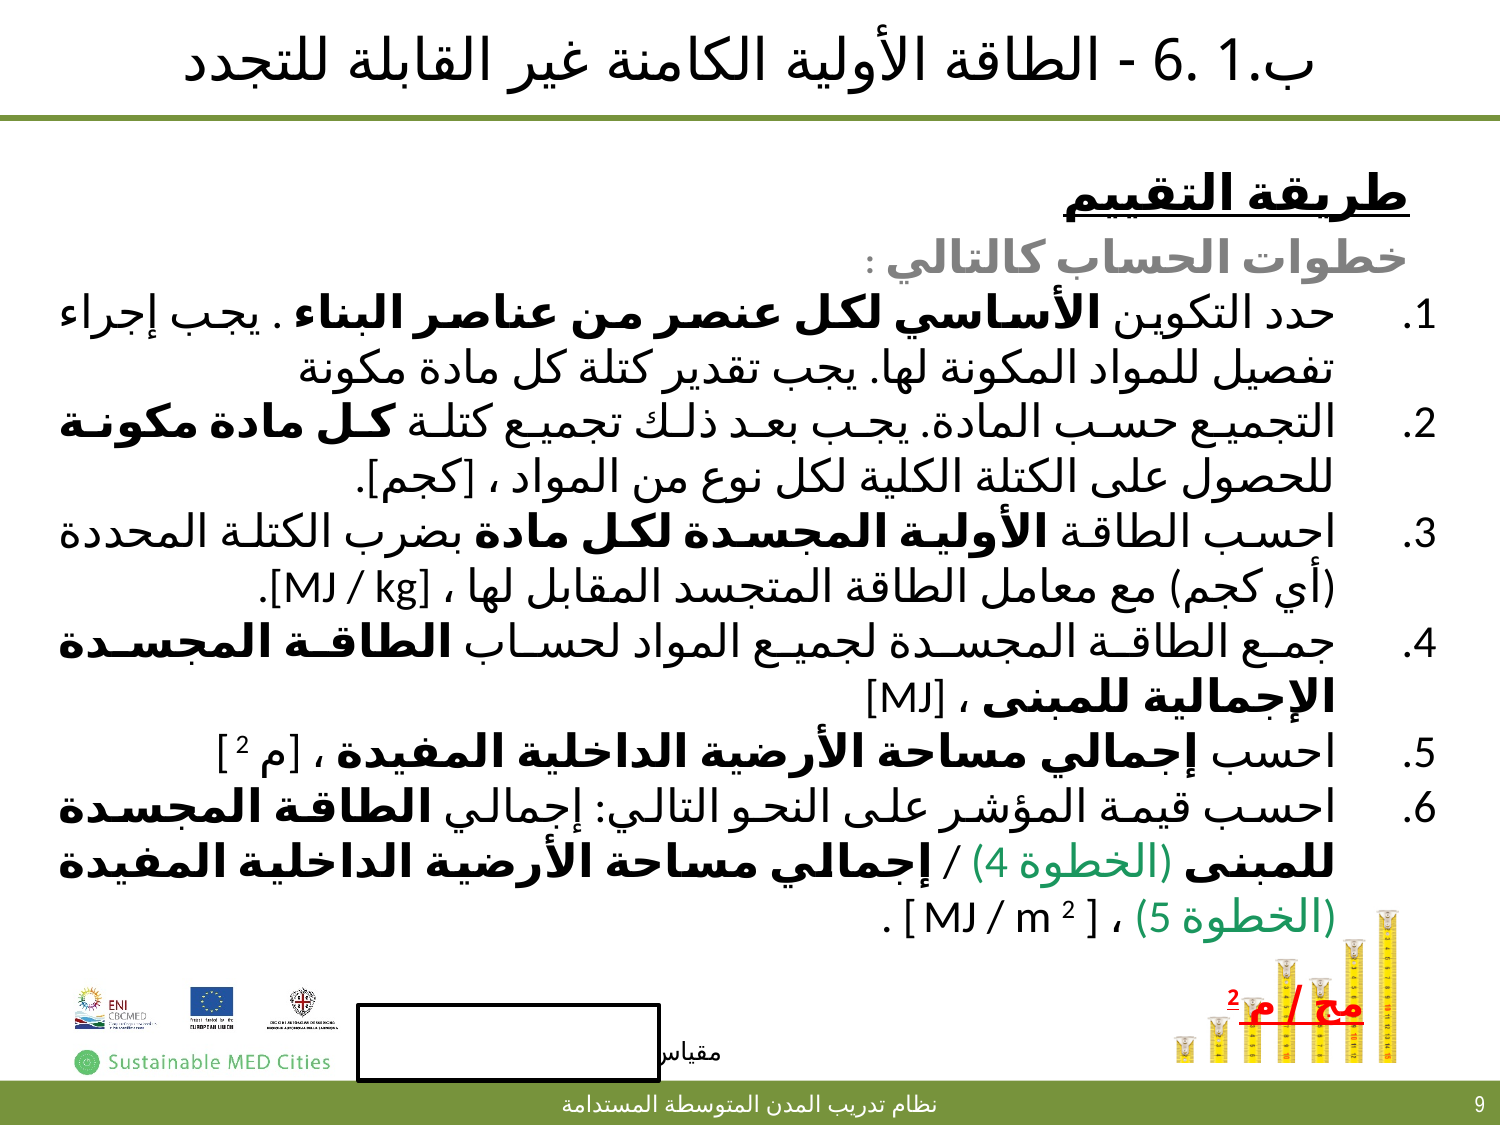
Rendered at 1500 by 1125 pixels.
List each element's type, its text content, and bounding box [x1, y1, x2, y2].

picture [1165, 905, 1405, 1063]
picture [62, 985, 356, 1080]
text_box مج / م 2 [1410, 972, 1415, 1032]
text_box ب.1 .6 - الطاقة الأولية الكامنة غير القابلة للتجدد [0, 0, 1500, 115]
slide_number 9 [1149, 1081, 1500, 1125]
list طريقة التقييم خطوات الحساب كالتالي : حدد التكوين الأساسي لكل عنصر من عناصر البناء . يجب إجراء تفصيل للمواد المكونة لها. يجب تقدير كتلة كل مادة مكونة التجميع حسب المادة. يجب بعد ذلك تجميع كتلة كل مادة مكونة للحصول على الكتلة الكلية لكل نوع من المواد ، [كجم]. احسب الطاقة الأولية المجسدة لكل مادة بضرب الكتلة المحددة (أي كجم) مع معامل الطاقة المتجسد المقابل لها ، [MJ / kg]. جمع الطاقة المجسدة لجميع المواد لحساب الطاقة المجسدة الإجمالية للمبنى ، [MJ] احسب إجمالي مساحة الأرضية الداخلية المفيدة ، [م 2 ] احسب قيمة المؤشر على النحو التالي: إجمالي الطاقة المجسدة للمبنى (الخطوة 4) / إجمالي مساحة الأرضية الداخلية المفيدة (الخطوة 5) ، [ MJ / m 2 ] . [43, 153, 1425, 985]
text_box [356, 1003, 661, 1083]
